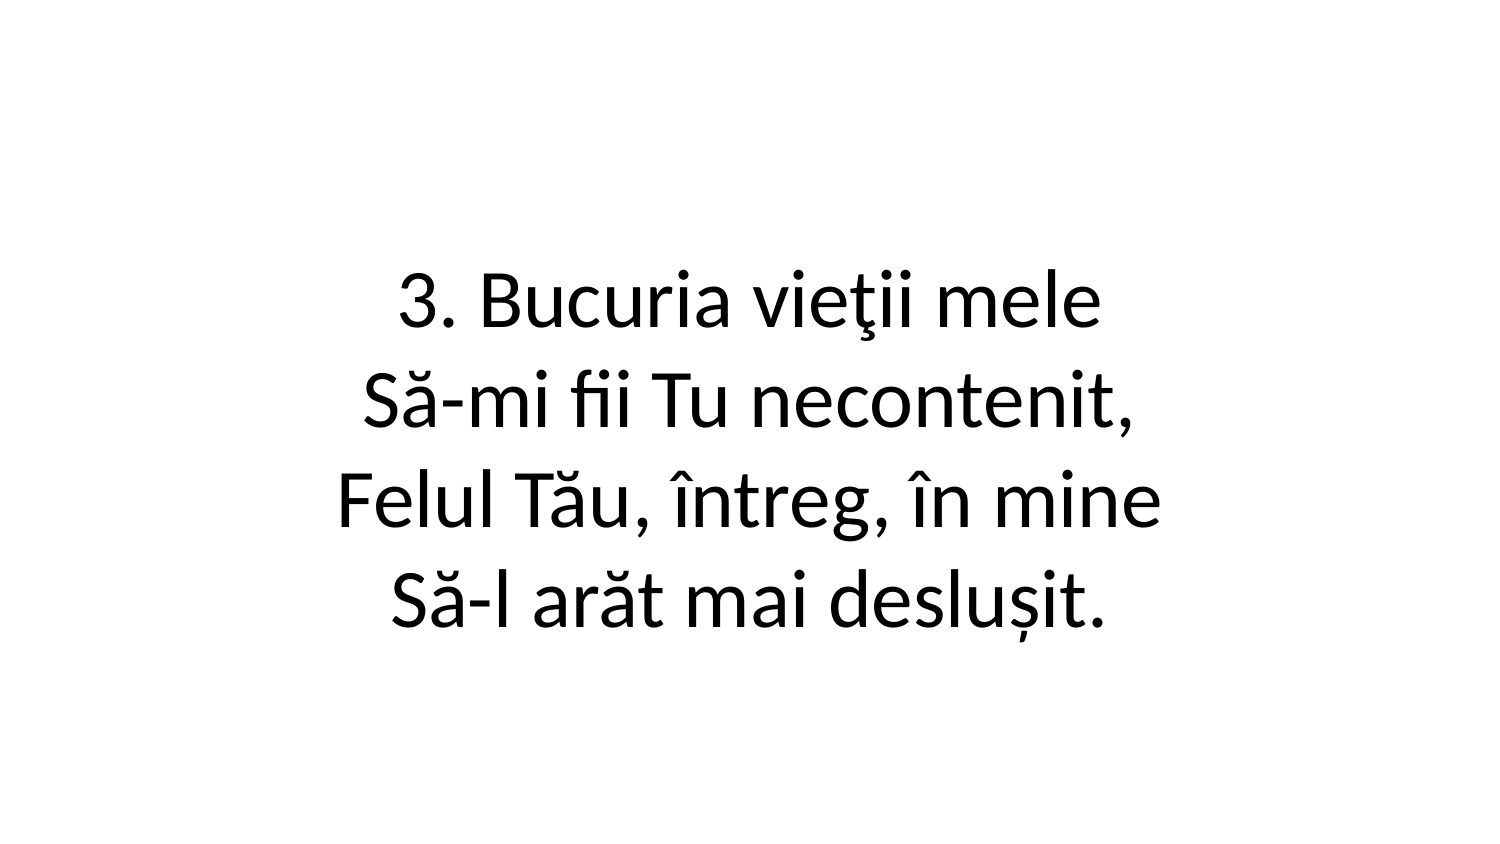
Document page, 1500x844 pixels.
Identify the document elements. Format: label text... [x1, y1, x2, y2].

text_box 3. Bucuria vieţii mele Să-mi fii Tu necontenit, Felul Tău, întreg, în mine Să-l arăt mai deslușit. [321, 192, 1179, 652]
